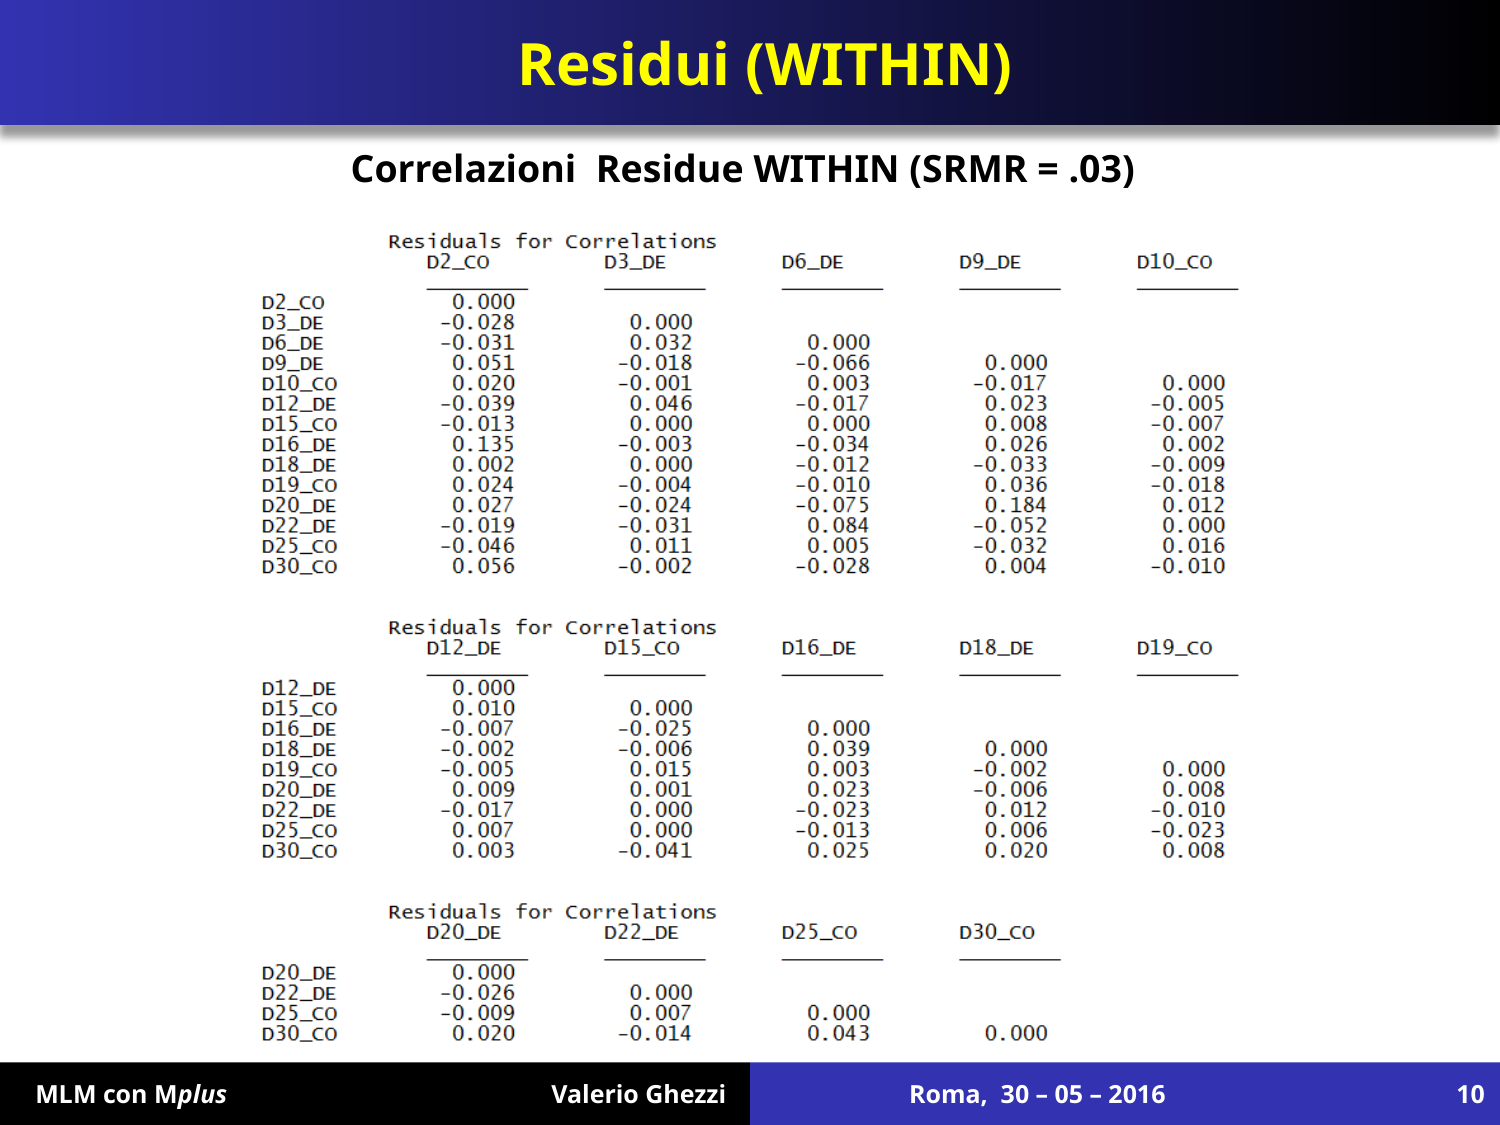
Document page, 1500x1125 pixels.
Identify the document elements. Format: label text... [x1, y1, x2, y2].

picture [253, 219, 1261, 1052]
text_box Roma, 30 – 05 – 2016 [750, 1062, 1325, 1125]
text_box Correlazioni Residue WITHIN (SRMR = .03) [335, 137, 1151, 197]
title Residui (WITHIN) [0, 0, 1500, 126]
slide_number 10 [1325, 1065, 1500, 1125]
list MLM con Mplus Valerio Ghezzi [0, 1062, 750, 1125]
